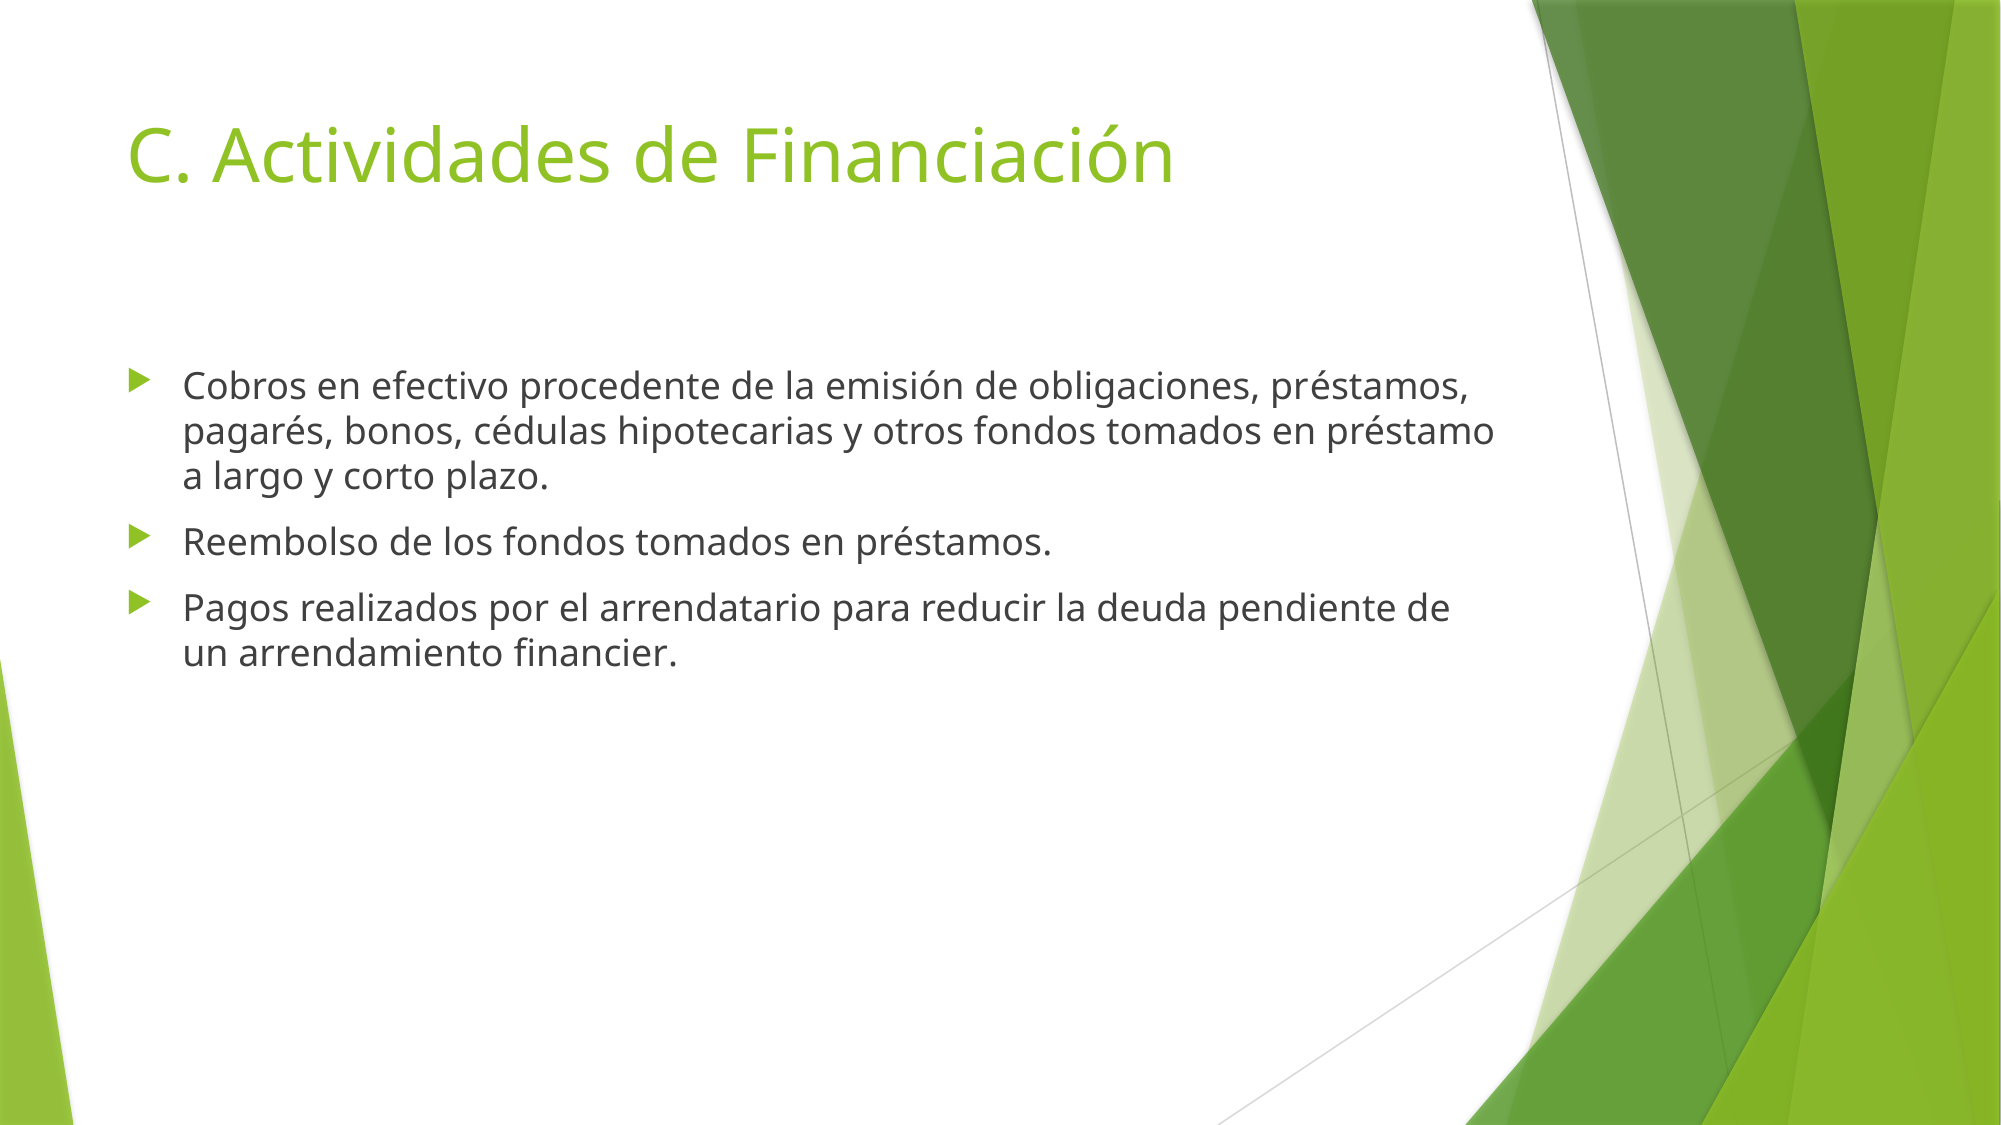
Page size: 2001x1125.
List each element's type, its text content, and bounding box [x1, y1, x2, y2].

title C. Actividades de Financiación [111, 99, 1522, 317]
list Cobros en efectivo procedente de la emisión de obligaciones, préstamos, pagarés, bonos, cédulas hipotecarias y otros fondos tomados en préstamo a largo y corto plazo. Reembolso de los fondos tomados en préstamos. Pagos realizados por el arrendatario para reducir la deuda pendiente de un arrendamiento financier. [111, 354, 1522, 992]
